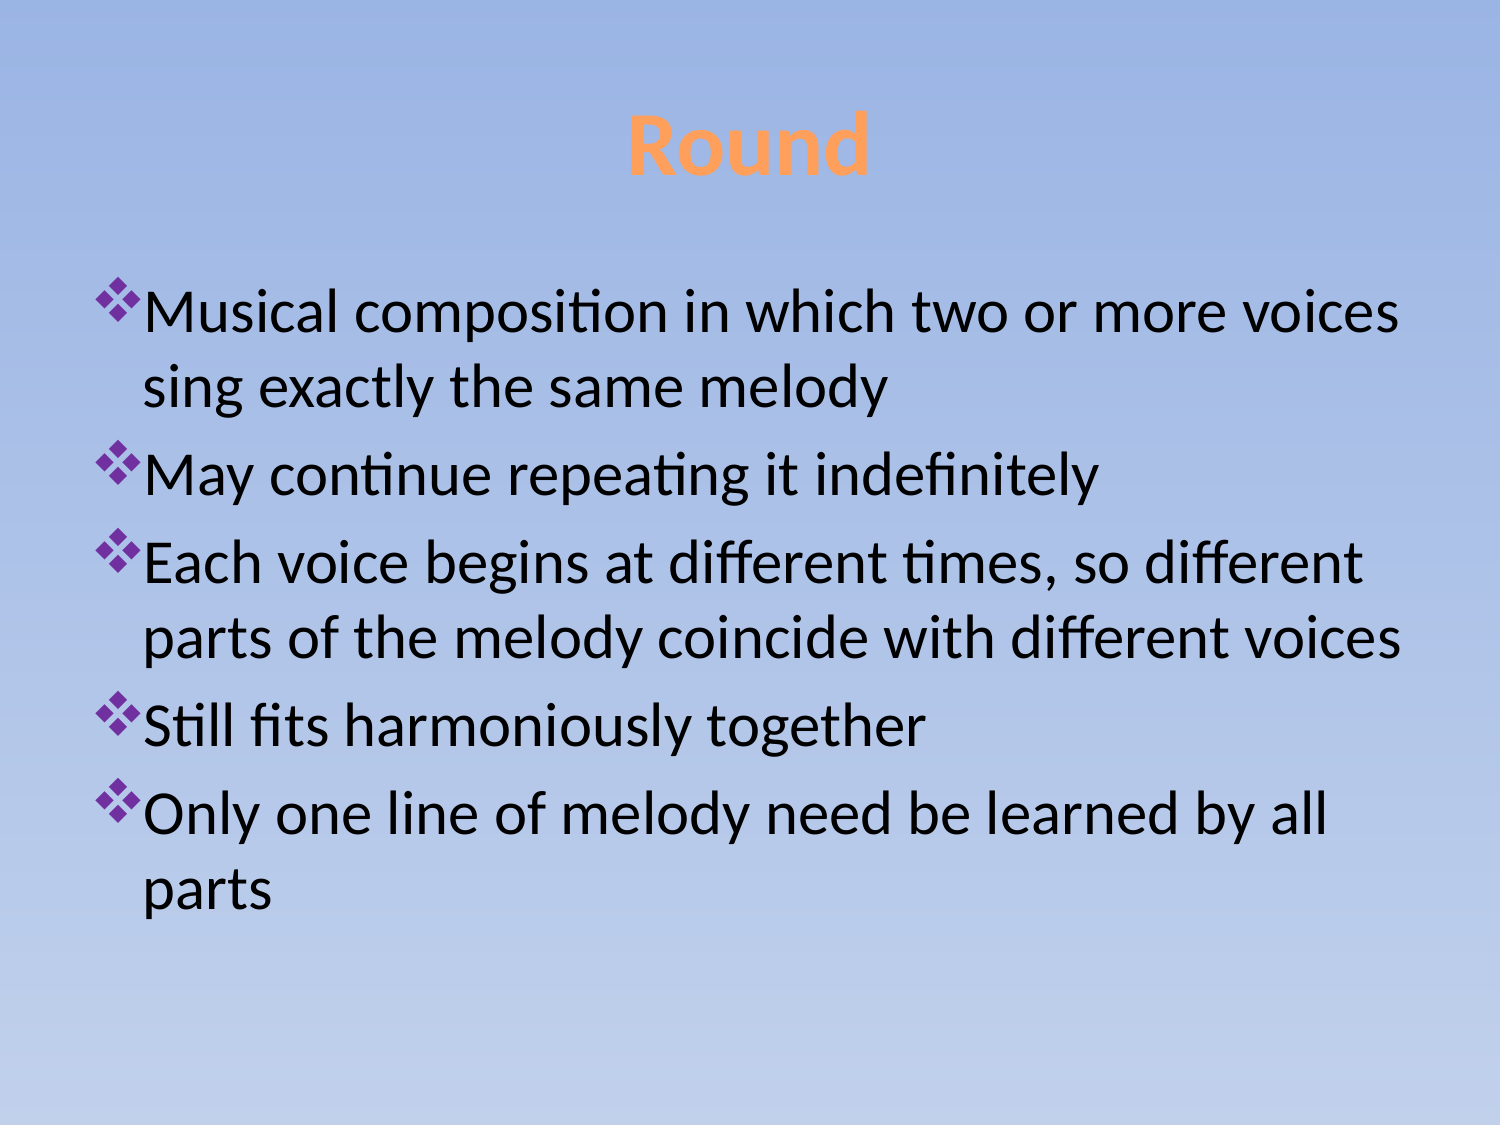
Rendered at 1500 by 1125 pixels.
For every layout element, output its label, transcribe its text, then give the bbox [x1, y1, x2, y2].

title Round [75, 45, 1425, 233]
list Musical composition in which two or more voices sing exactly the same melody May continue repeating it indefinitely Each voice begins at different times, so different parts of the melody coincide with different voices Still fits harmoniously together Only one line of melody need be learned by all parts [75, 262, 1425, 1005]
